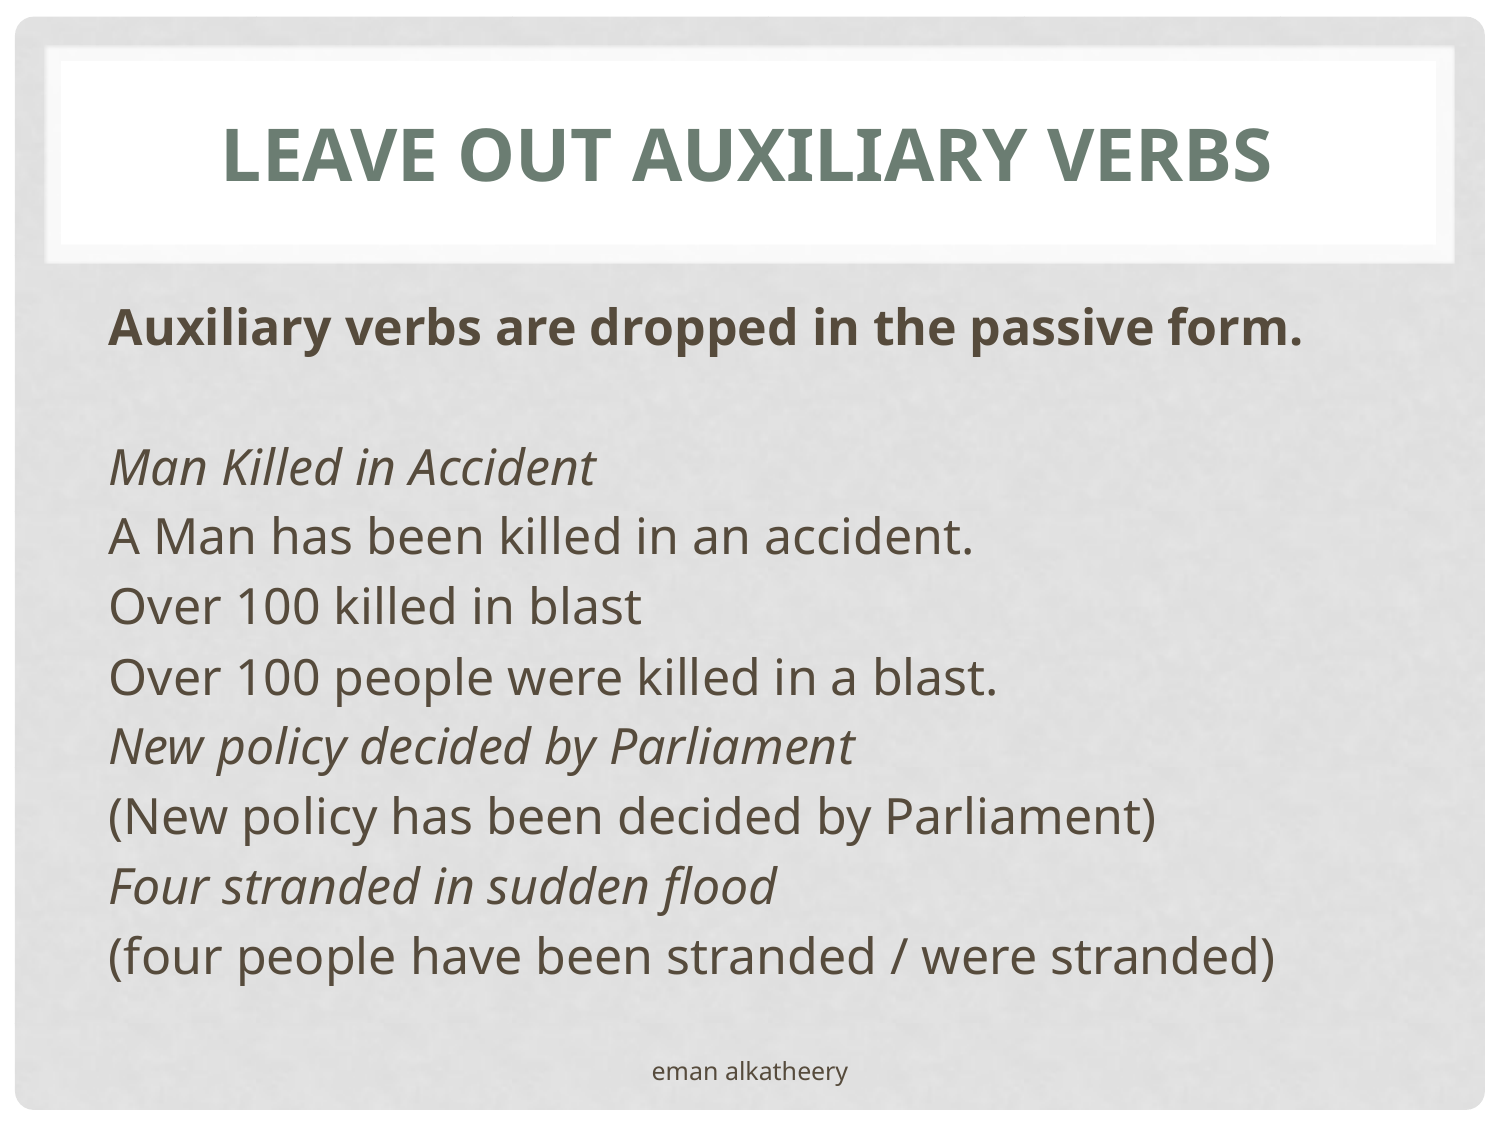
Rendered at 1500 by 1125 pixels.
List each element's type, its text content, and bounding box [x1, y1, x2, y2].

list Auxiliary verbs are dropped in the passive form. Man Killed in Accident A Man has been killed in an accident. Over 100 killed in blast Over 100 people were killed in a blast. New policy decided by Parliament (New policy has been decided by Parliament) Four stranded in sudden flood (four people have been stranded / were stranded) [75, 287, 1425, 1005]
footer eman alkatheery [512, 1042, 988, 1103]
title Leave out auxiliary verbs [69, 66, 1425, 238]
